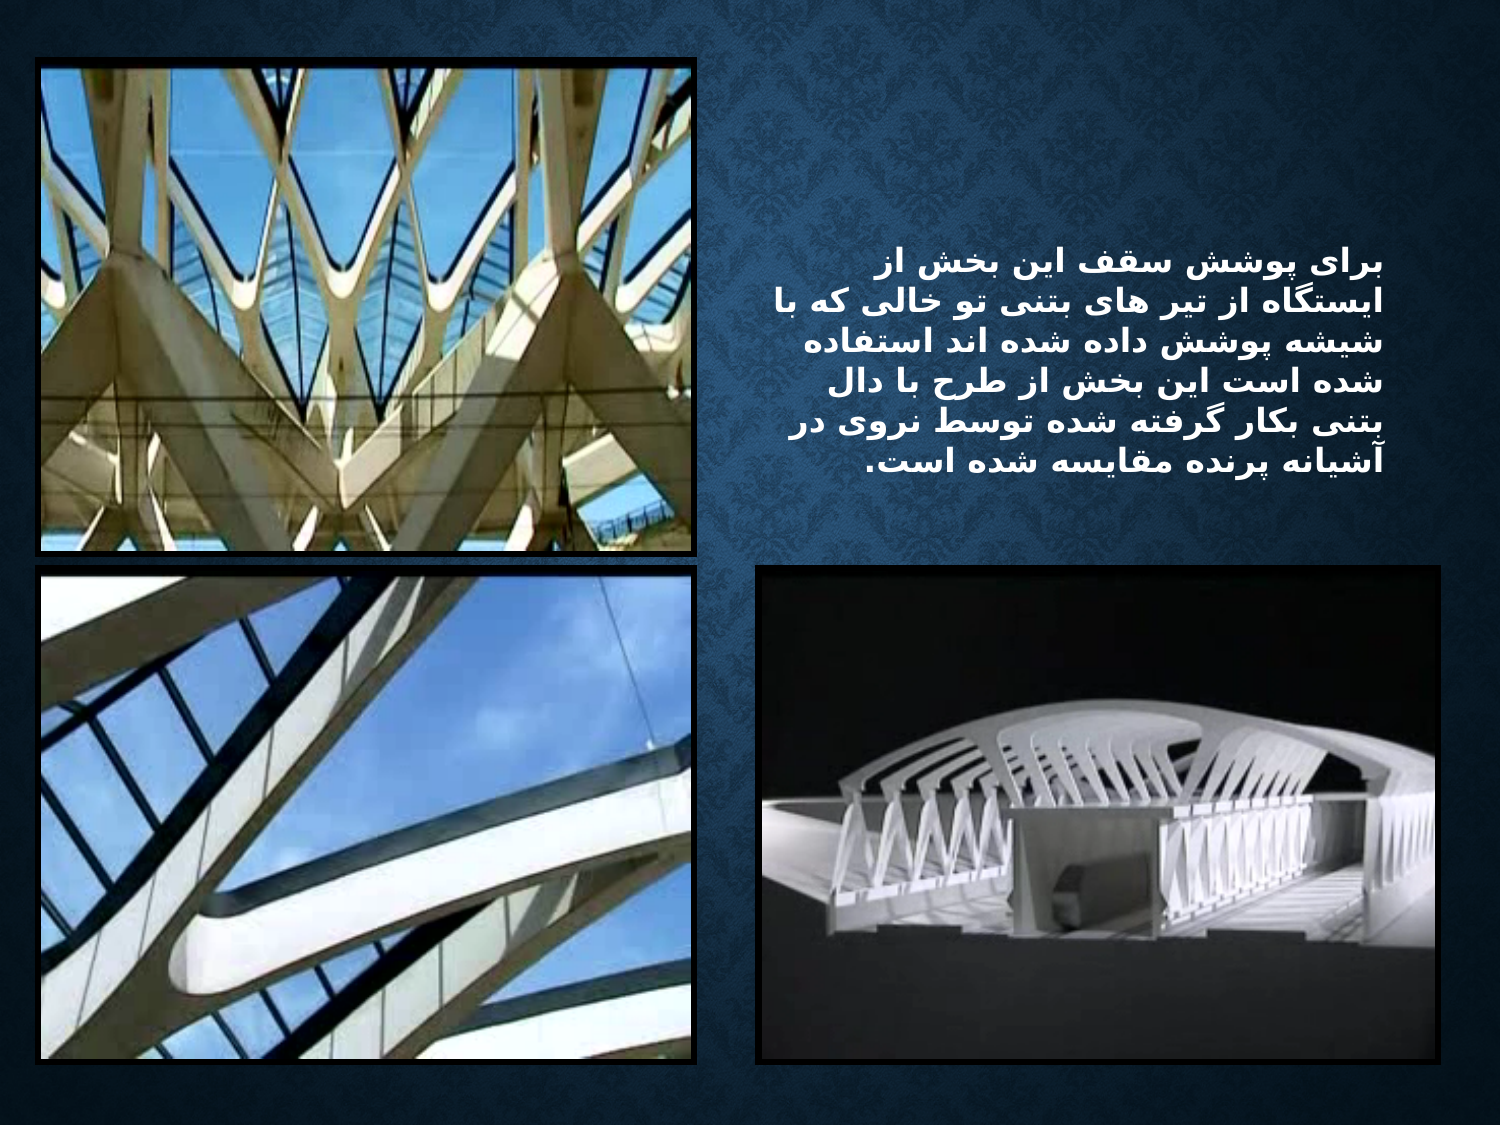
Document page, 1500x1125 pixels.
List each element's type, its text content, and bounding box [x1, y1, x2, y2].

picture [40, 63, 692, 552]
text_box برای پوشش سقف این بخش از ایستگاه از تیر های بتنی تو خالی که با شیشه پوشش داده شده اند استفاده شده است این بخش از طرح با دال بتنی بکار گرفته شده توسط نروی در آشیانه پرنده مقایسه شده است. [738, 231, 1400, 486]
picture [40, 570, 692, 1060]
picture [761, 570, 1436, 1060]
